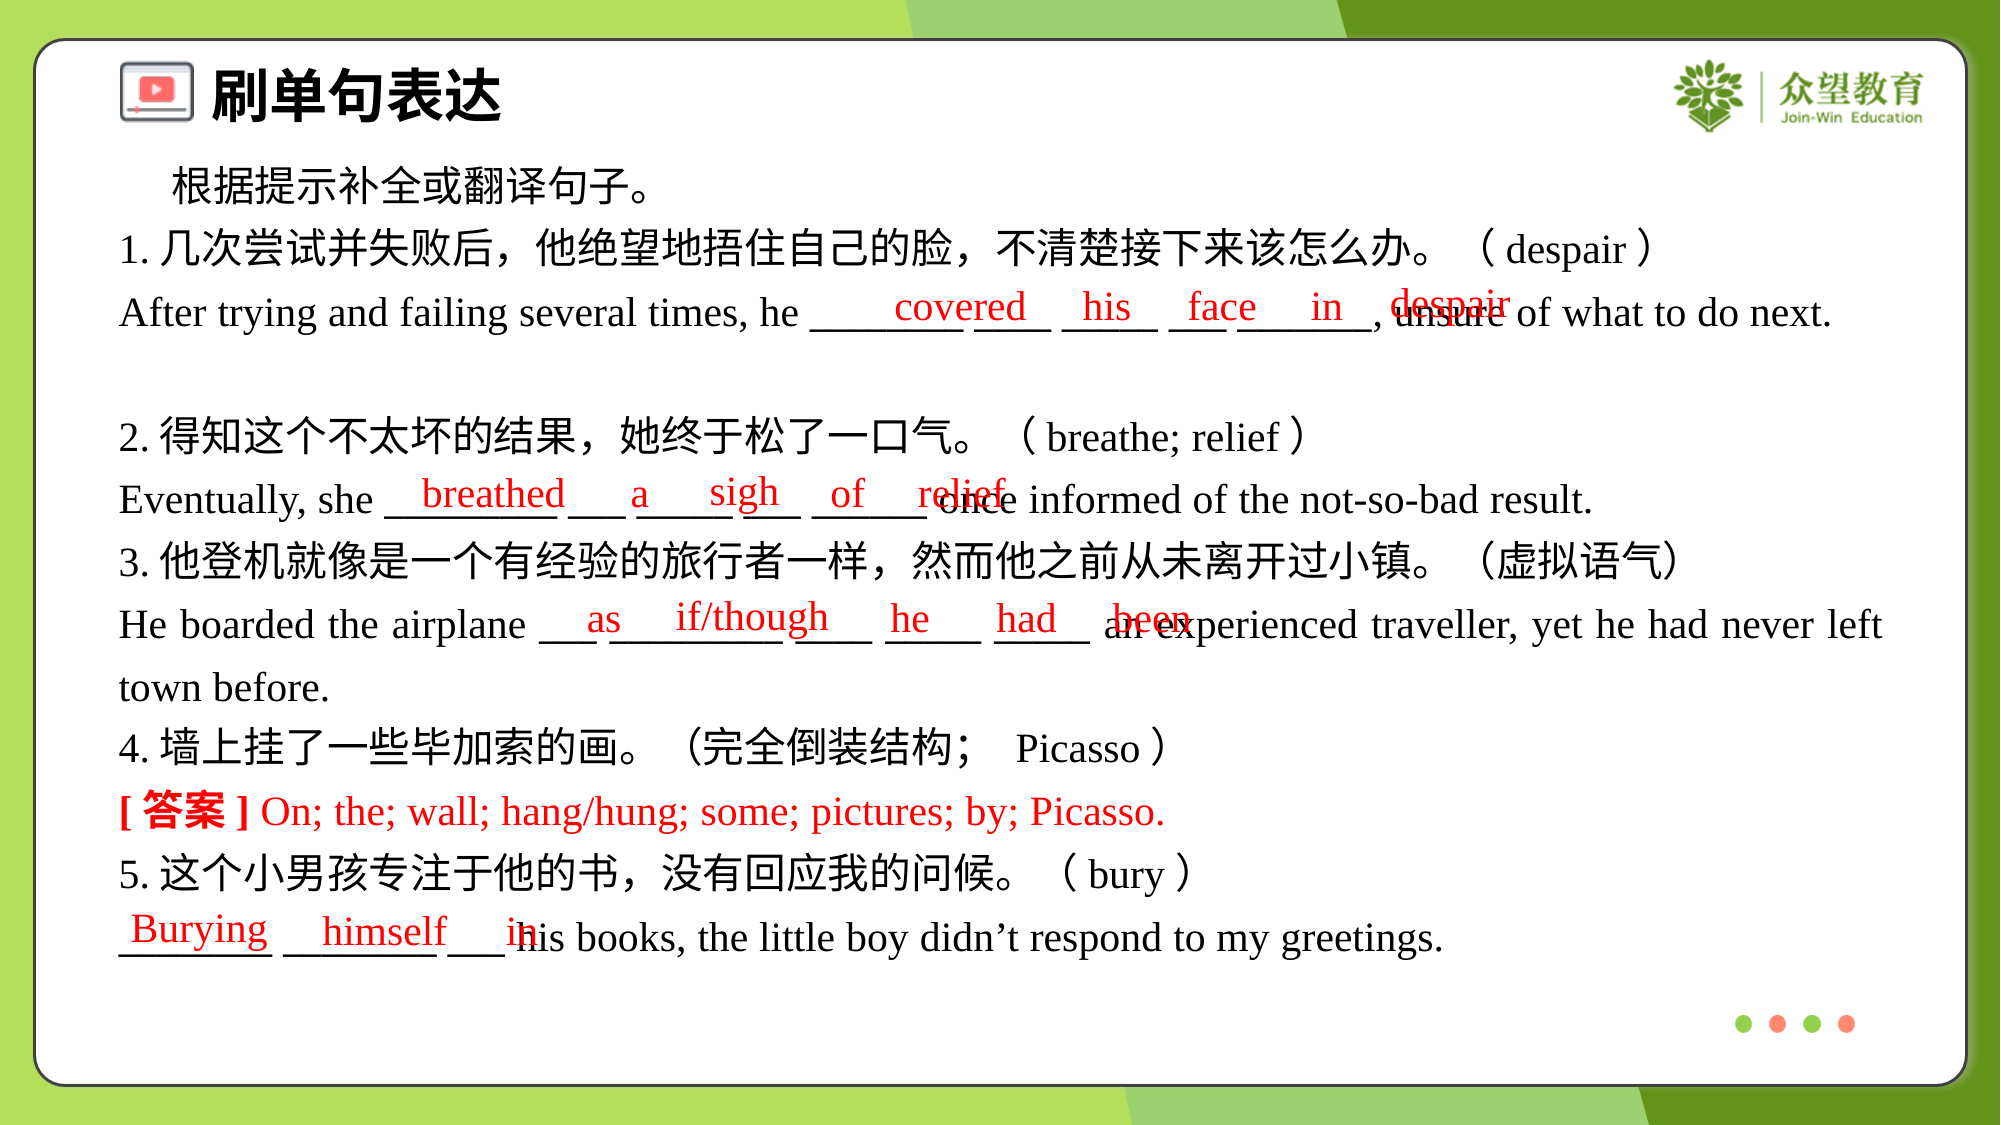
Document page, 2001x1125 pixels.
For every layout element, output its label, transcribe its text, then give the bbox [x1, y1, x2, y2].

text_box if/though [671, 576, 834, 634]
text_box 2.得知这个不太坏的结果，她终于松了一口气。（breathe; relief） Eventually, she _________ ___ _____ ___ ______ once informed of the not-so-bad result. [118, 397, 1883, 517]
text_box 5.这个小男孩专注于他的书，没有回应我的问候。（bury） ________ ________ ___ his books, the little boy didn’t respond to my greetings. [118, 834, 1883, 955]
text_box of [825, 453, 870, 511]
text_box in [1306, 265, 1348, 324]
text_box face [1182, 265, 1262, 324]
text_box relief [913, 453, 1011, 511]
text_box in [501, 890, 543, 949]
text_box sigh [705, 451, 784, 509]
text_box 3.他登机就像是一个有经验的旅行者一样，然而他之前从未离开过小镇。（虚拟语气） He boarded the airplane ___ _________ ____ _____ _____ an experienced traveller, yet he had never left town before. [118, 522, 1883, 705]
text_box 根据提示补全或翻译句子。 [118, 146, 1883, 204]
text_box a [625, 453, 654, 511]
picture [0, 0, 2000, 1125]
text_box his [1078, 265, 1136, 324]
text_box 4.墙上挂了一些毕加索的画。（完全倒装结构； Picasso） [118, 708, 1883, 766]
text_box himself [317, 890, 452, 949]
text_box he [885, 578, 935, 636]
text_box had [991, 578, 1062, 636]
text_box [答案] On; the; wall; hang/hung; some; pictures; by; Picasso. [118, 771, 1883, 829]
text_box breathed [417, 453, 571, 511]
text_box despair [1385, 263, 1516, 322]
text_box Burying [126, 888, 273, 947]
text_box as [582, 578, 627, 636]
text_box been [1108, 578, 1197, 636]
text_box covered [890, 265, 1032, 324]
text_box 1.几次尝试并失败后，他绝望地捂住自己的脸，不清楚接下来该怎么办。（despair） After trying and failing several times, he ________ ____ _____ ___ _______, unsure of what to do next. [118, 209, 1883, 392]
